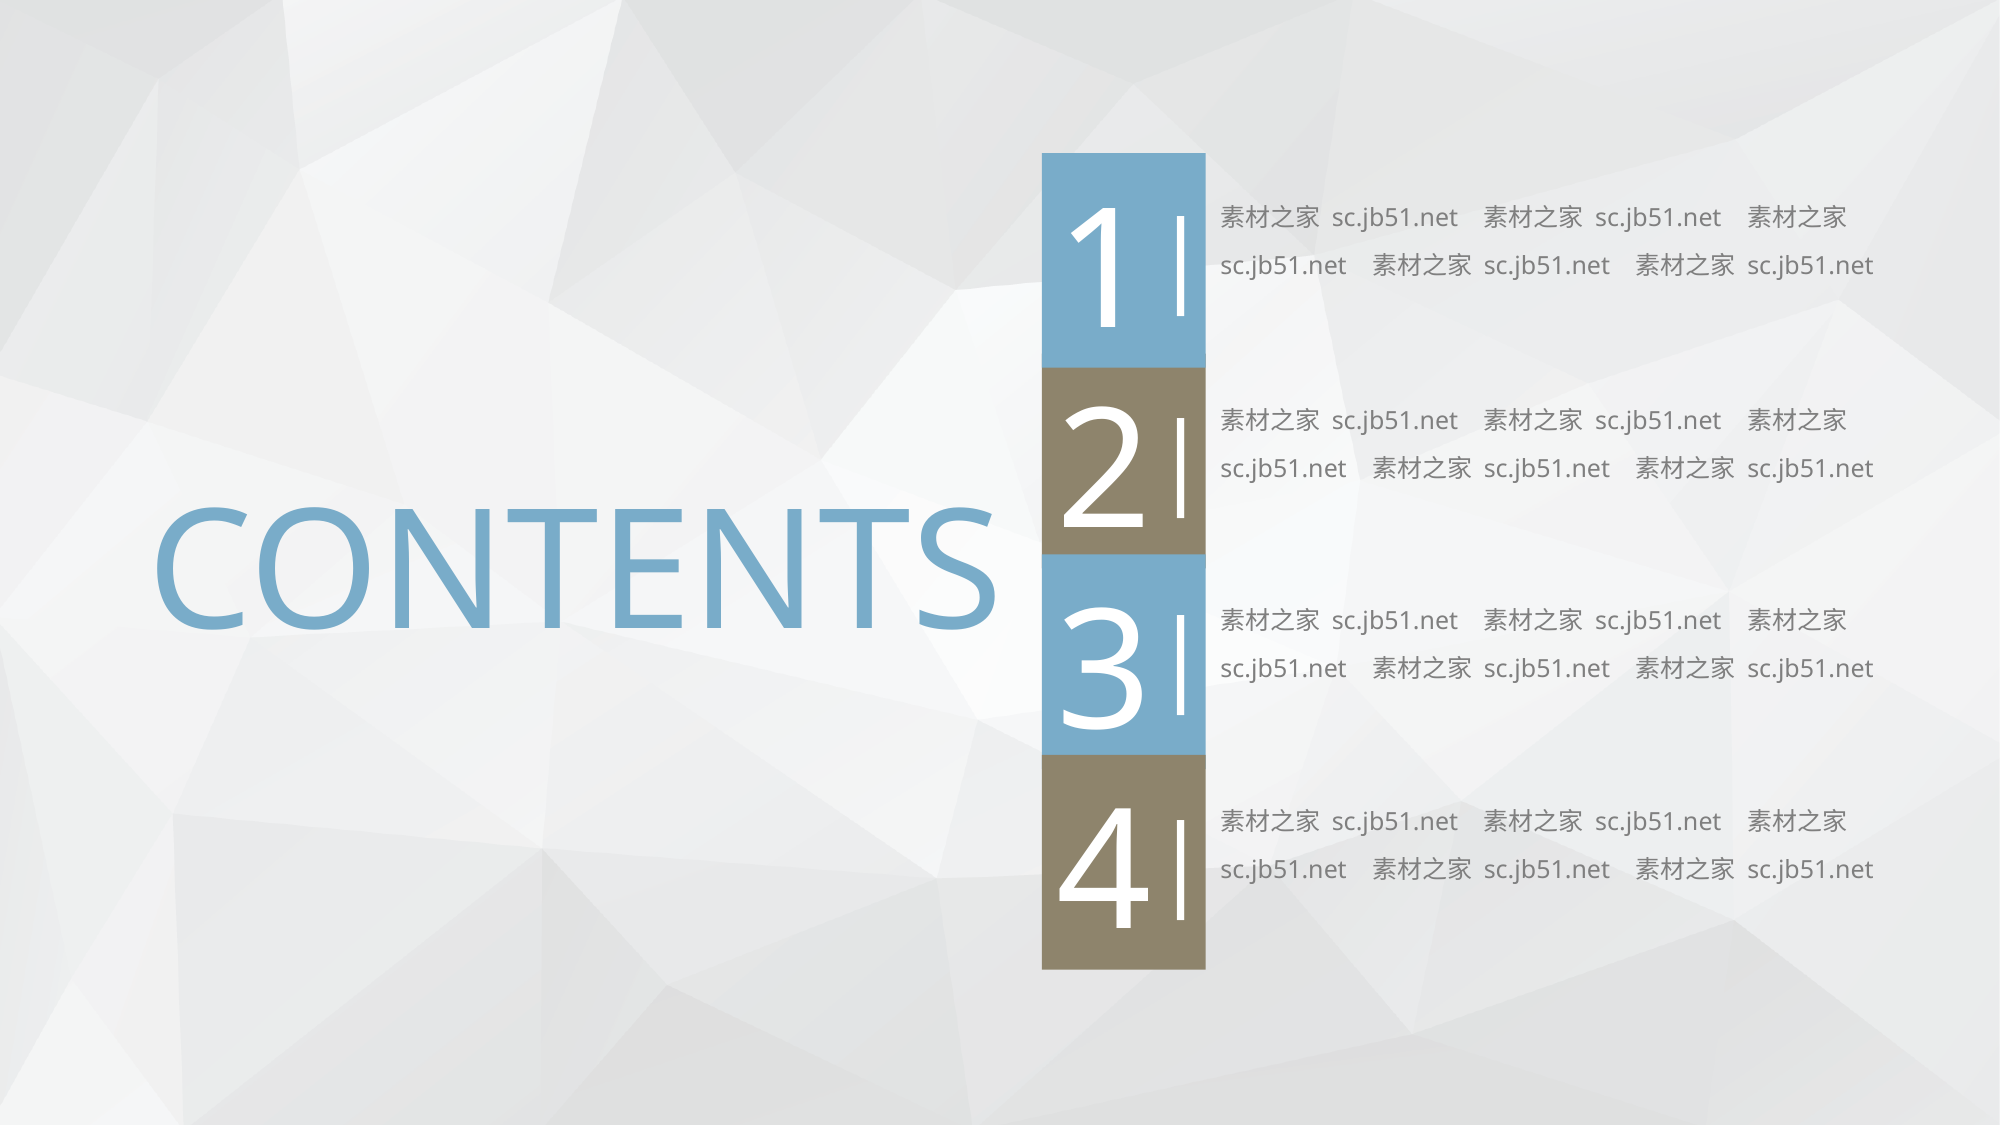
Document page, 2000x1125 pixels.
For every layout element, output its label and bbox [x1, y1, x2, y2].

text_box [135, 152, 1892, 973]
picture [0, 0, 2000, 1125]
